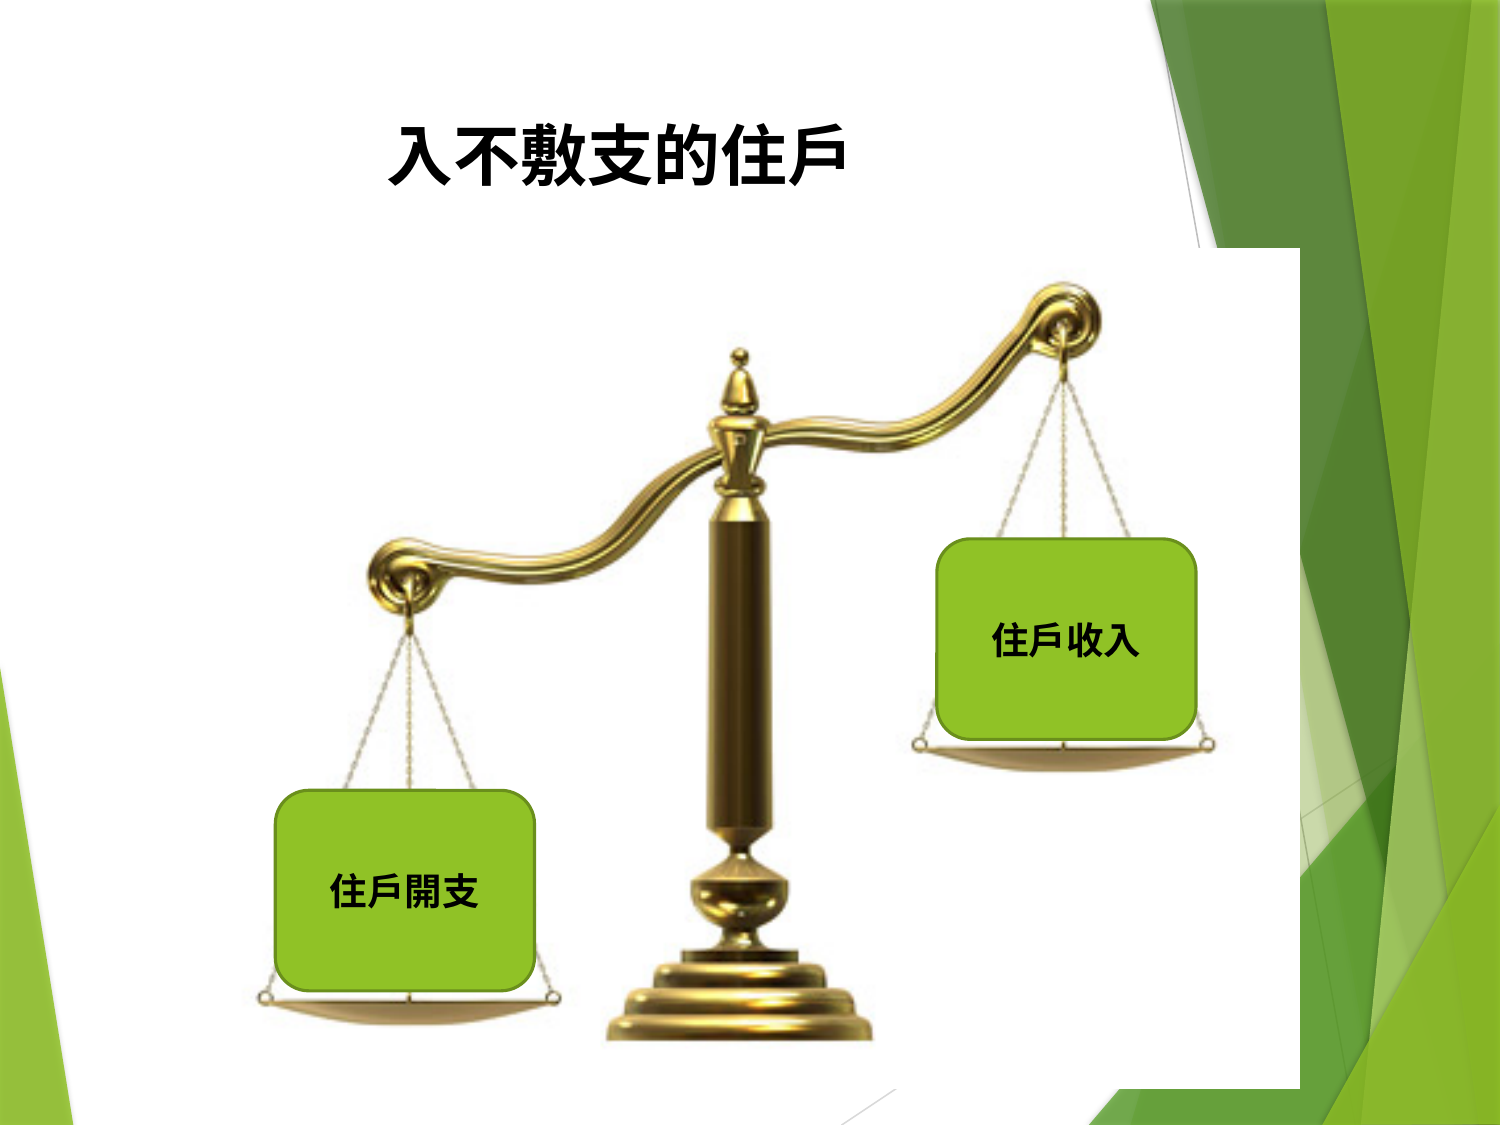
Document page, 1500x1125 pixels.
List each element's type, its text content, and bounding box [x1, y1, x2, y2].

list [180, 248, 1301, 1090]
text_box 入不敷支的住戶 [99, 106, 1142, 228]
